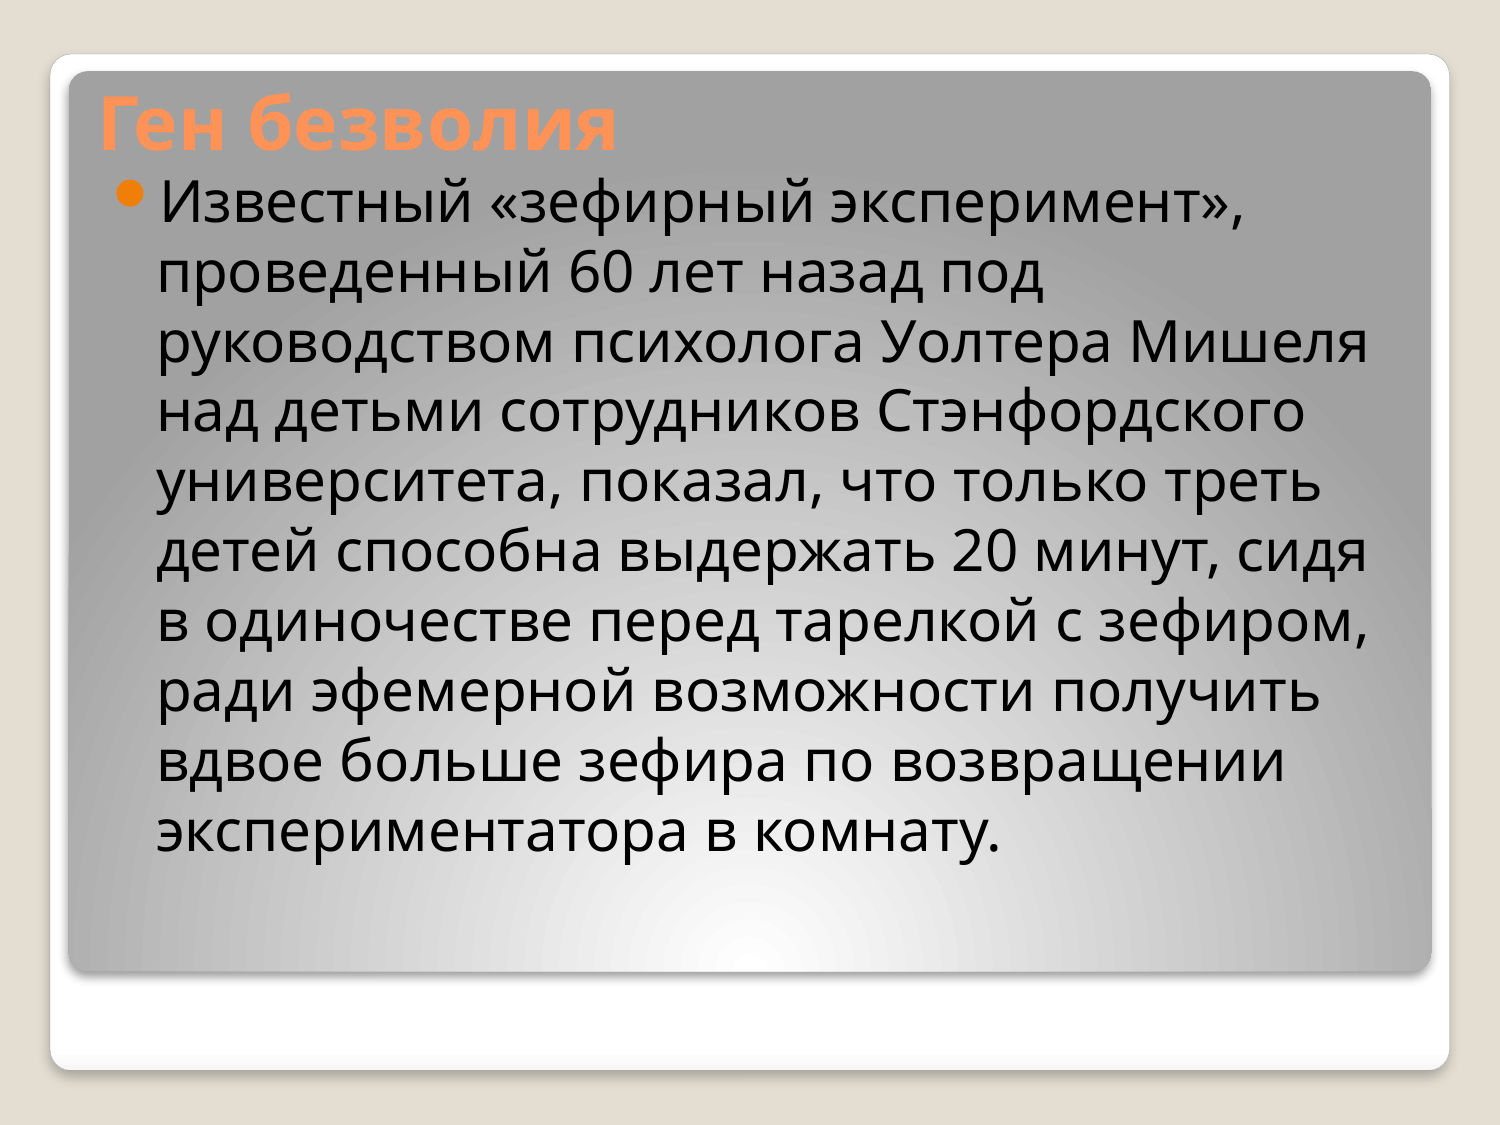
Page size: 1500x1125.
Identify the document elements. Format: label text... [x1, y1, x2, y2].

title Ген безволия [82, 42, 1425, 149]
list Известный «зефирный эксперимент», проведенный 60 лет назад под руководством психолога Уолтера Мишеля над детьми сотрудников Стэнфордского университета, показал, что только треть детей способна выдержать 20 минут, сидя в одиночестве перед тарелкой с зефиром, ради эфемерной возможности получить вдвое больше зефира по возвращении экспериментатора в комнату. [82, 149, 1425, 894]
